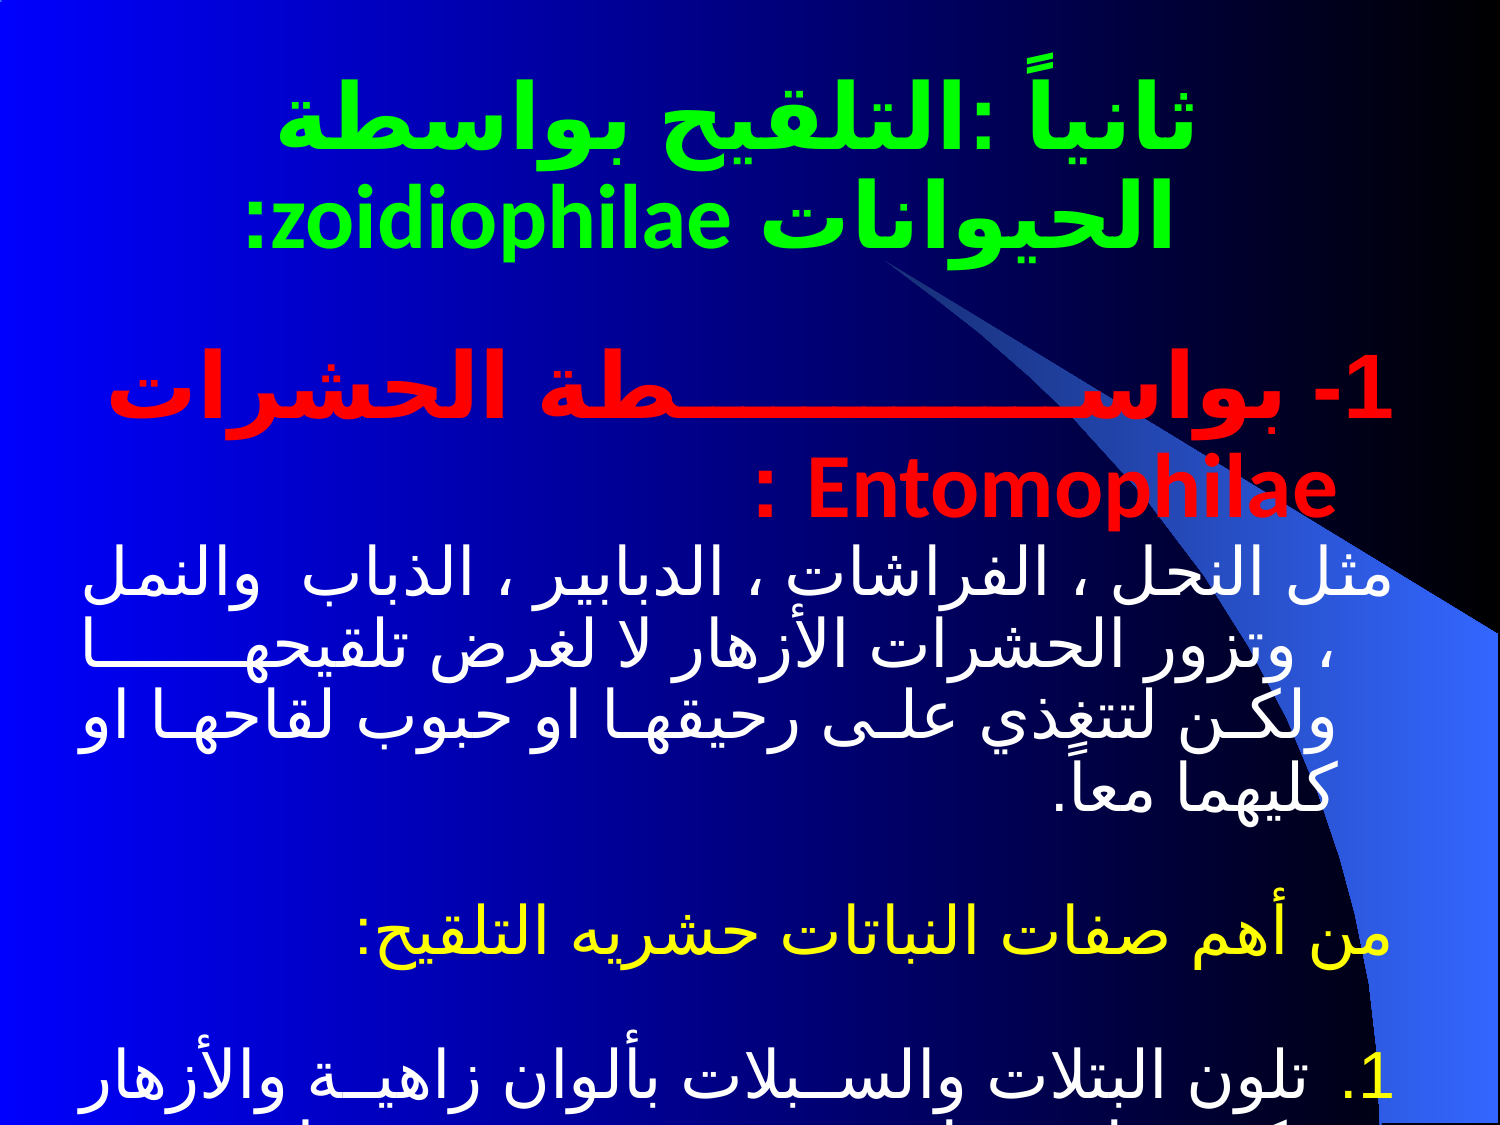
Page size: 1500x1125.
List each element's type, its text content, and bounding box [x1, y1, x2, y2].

list ثانياً :التلقيح بواسطة الحيوانات zoidiophilae: 1- بواسطة الحشرات Entomophilae : مثل النحل ، الفراشات ، الدبابير ، الذباب والنمل ، وتزور الحشرات الأزهار لا لغرض تلقيحها ولكن لتتغذي على رحيقها او حبوب لقاحها او كليهما معاً. من أهم صفات النباتات حشريه التلقيح: تلون البتلات والسبلات بألوان زاهية والأزهار تكون ذات روائح شذيه، قد ترسل بعض الازهار روائح كريهة الا انها تجذب نوع خاص من الحشرات واحيانا تتلون القنابات. [49, 62, 1426, 1063]
